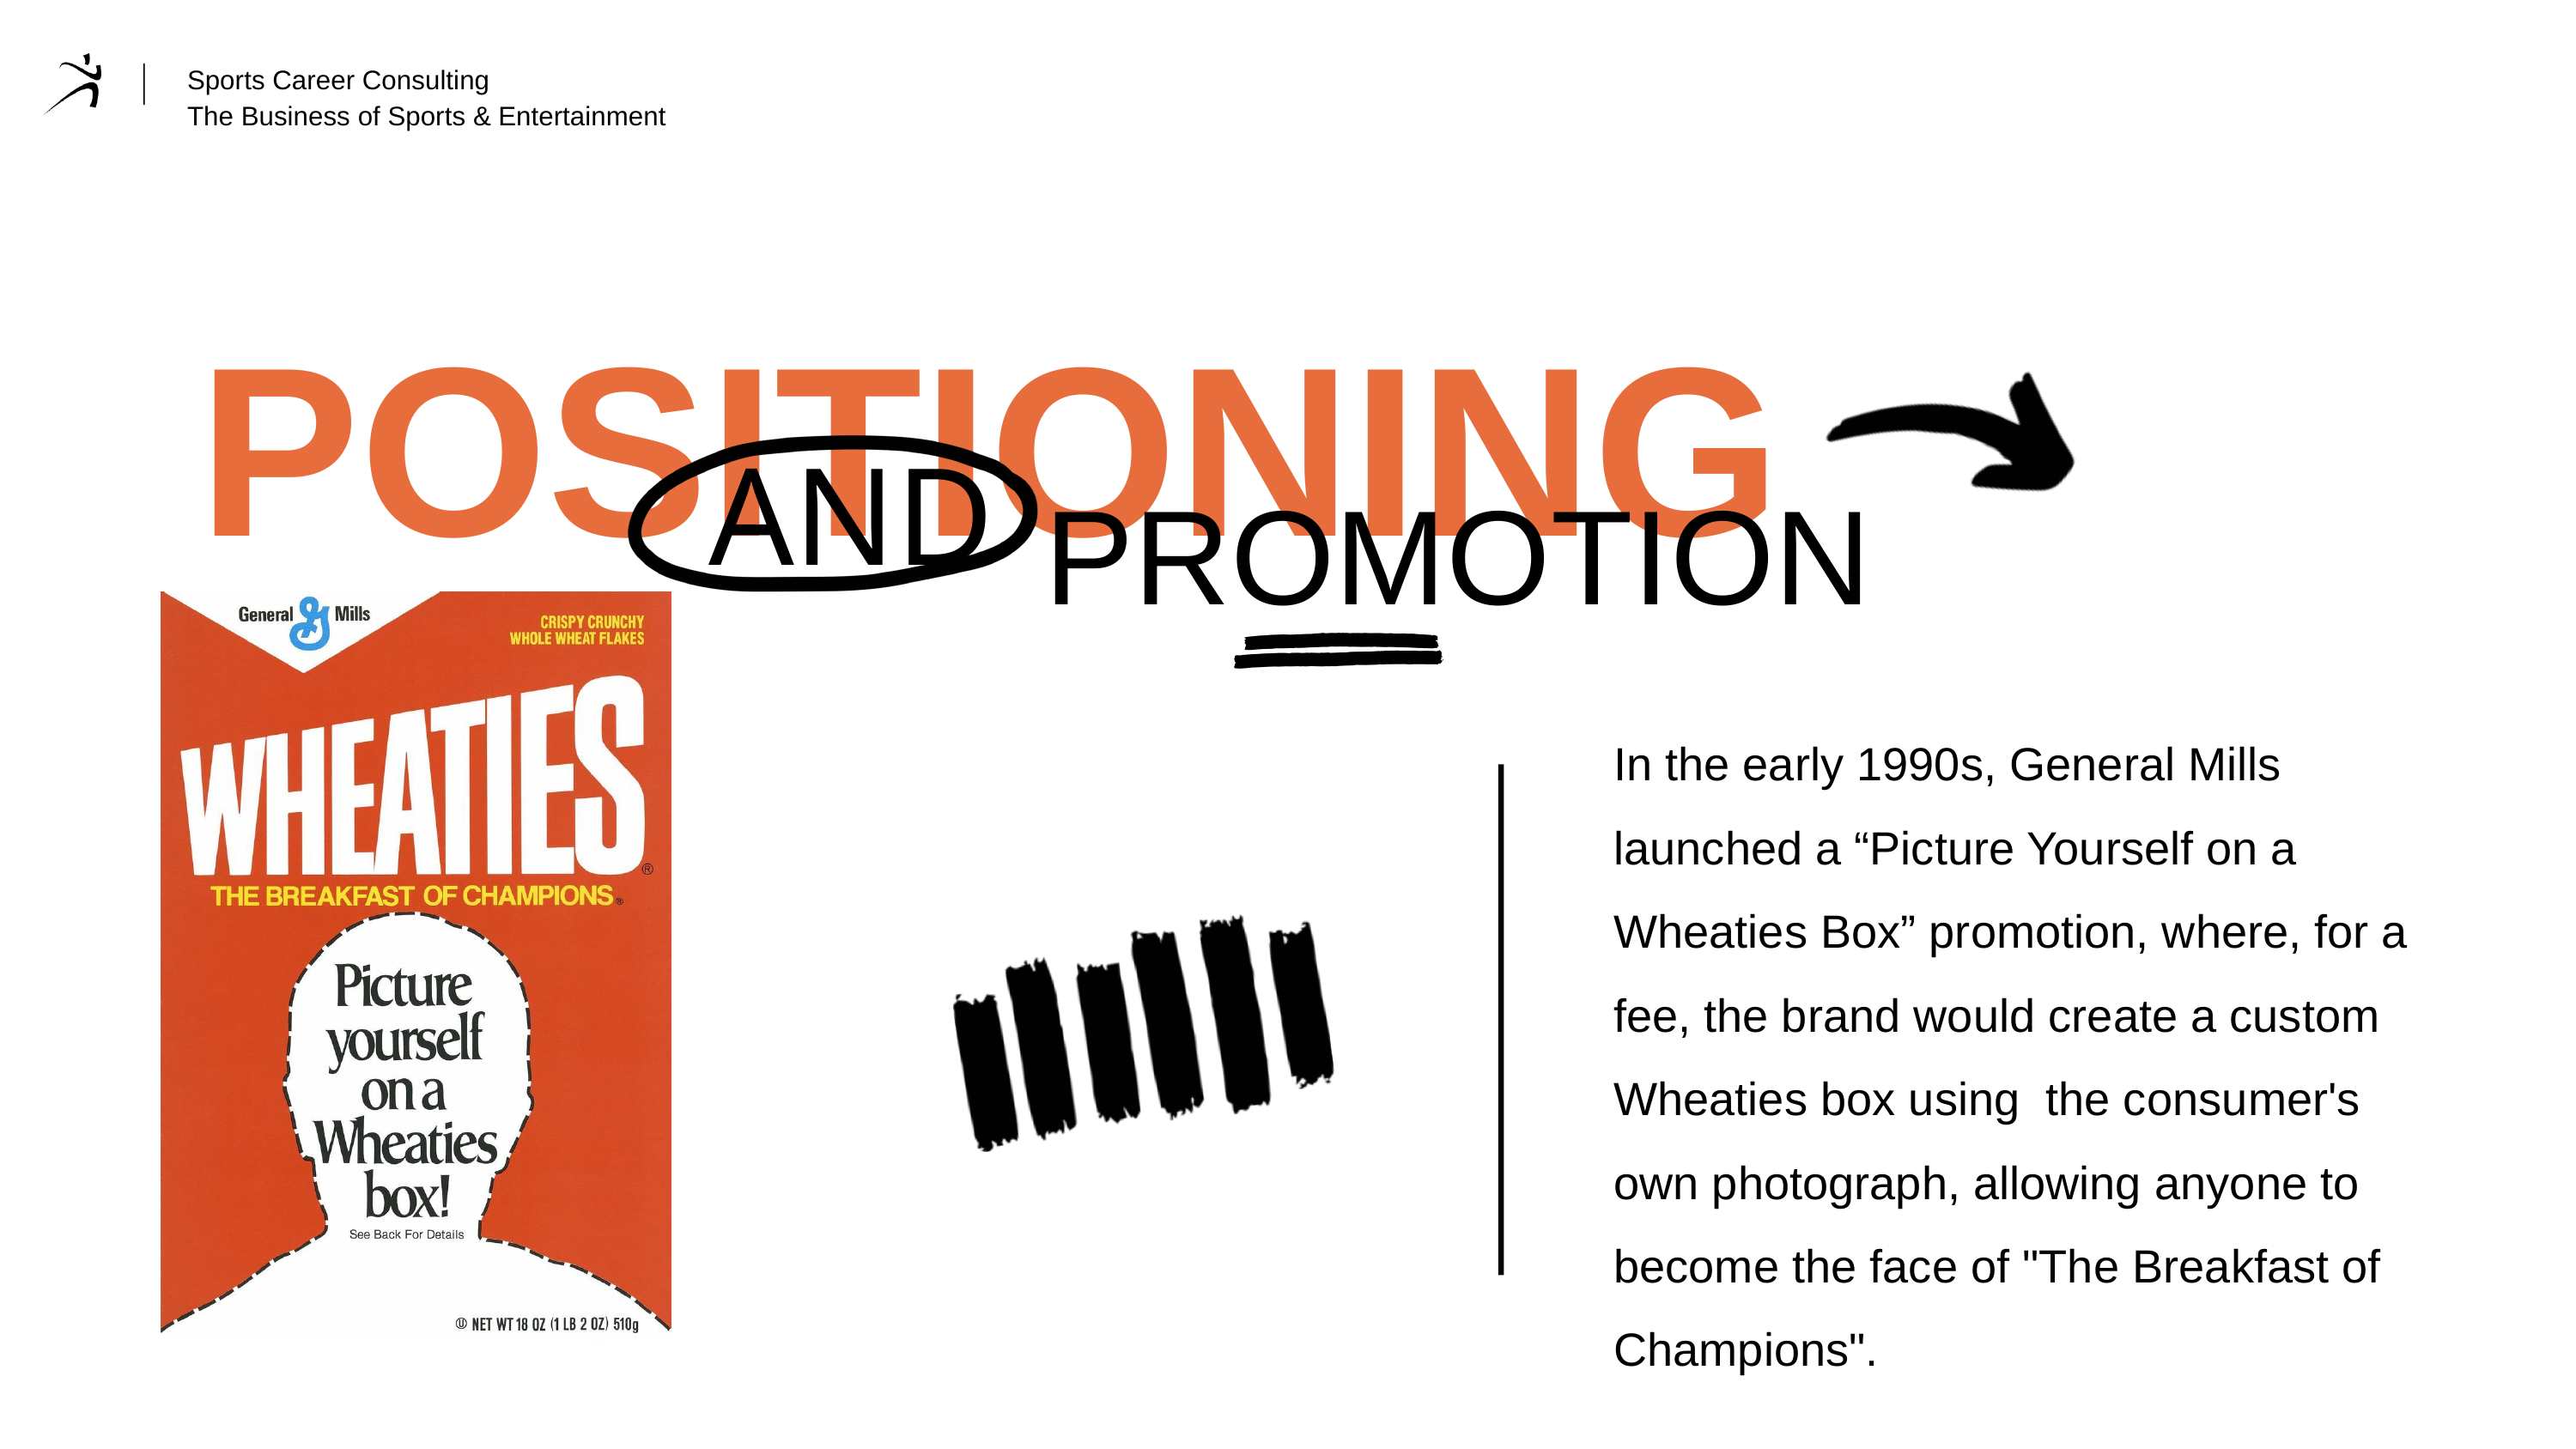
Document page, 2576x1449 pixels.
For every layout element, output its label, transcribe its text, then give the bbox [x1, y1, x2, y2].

picture [43, 53, 101, 115]
picture [1808, 288, 2111, 546]
text_box In the early 1990s, General Mills launched a “Picture Yourself on a Wheaties Box” promotion, where, for a fee, the brand would create a custom Wheaties box using the consumer's own photograph, allowing anyone to become the face of "The Breakfast of Champions". [1613, 706, 2455, 1376]
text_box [186, 44, 755, 121]
picture [1234, 633, 1443, 670]
picture [947, 906, 1338, 1153]
text_box PROMOTION [1044, 470, 2033, 632]
picture [161, 591, 671, 1342]
text_box POSITIONING [198, 190, 1925, 585]
text_box [1498, 764, 1504, 1276]
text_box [617, 411, 1045, 615]
